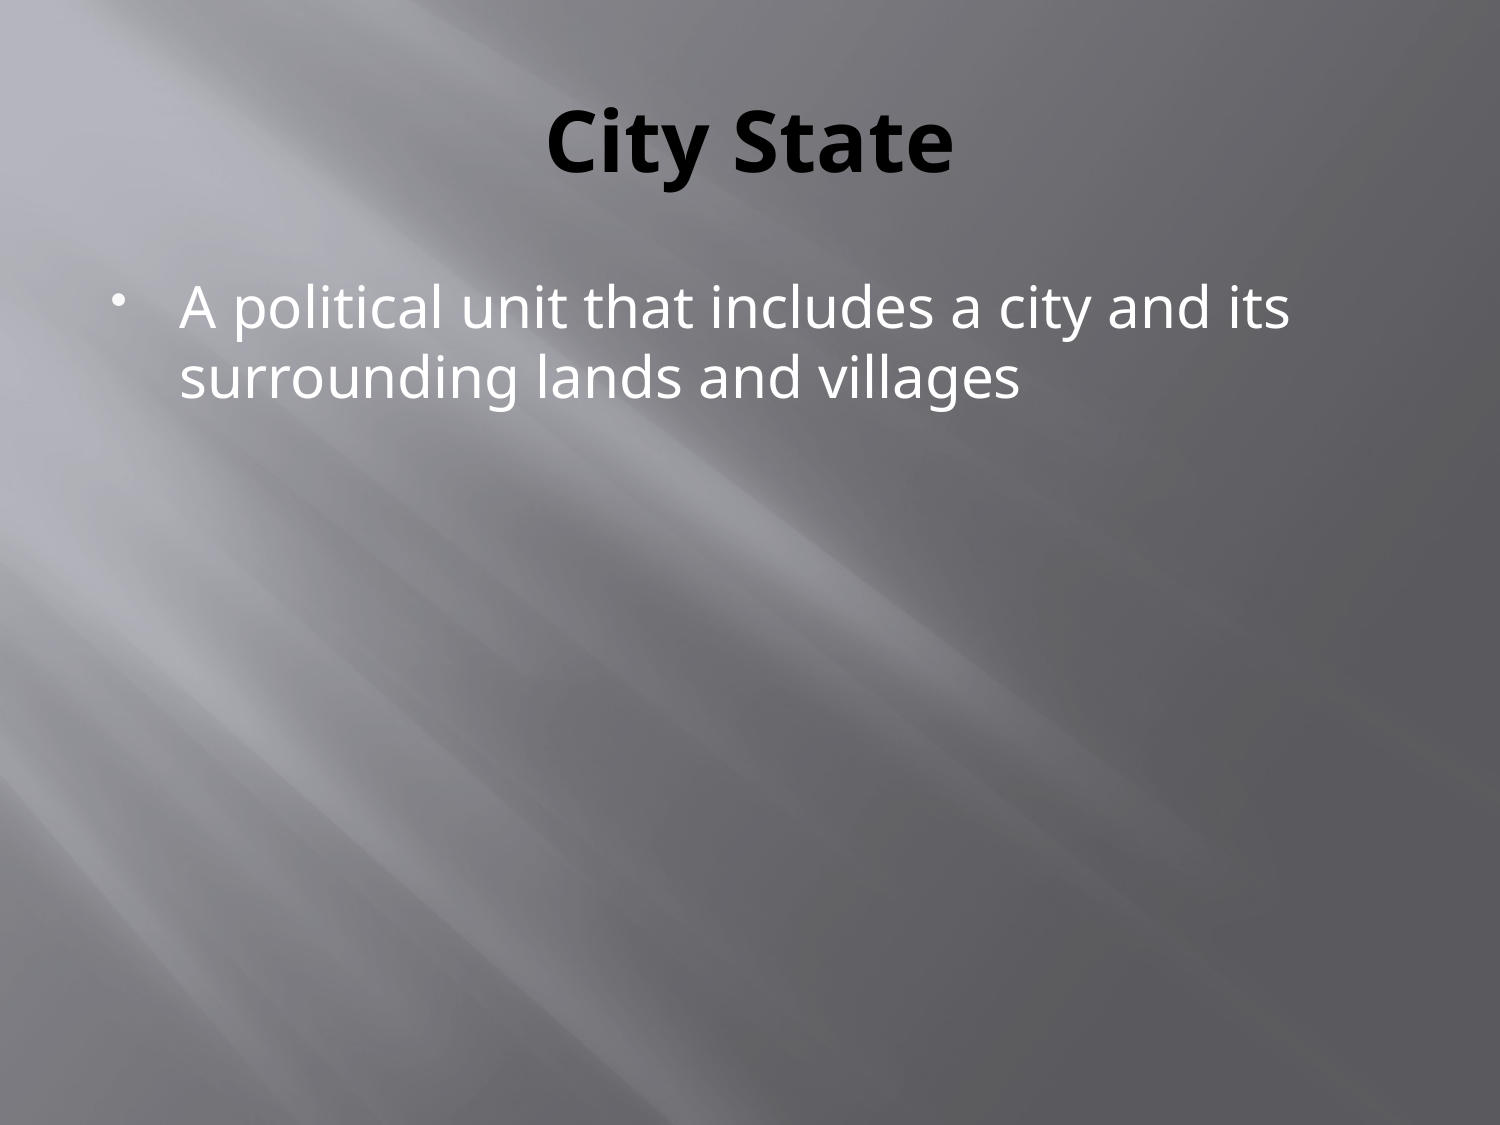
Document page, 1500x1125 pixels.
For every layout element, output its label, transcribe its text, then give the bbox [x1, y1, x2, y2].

title City State [75, 45, 1425, 233]
list A political unit that includes a city and its surrounding lands and villages [75, 262, 1425, 1035]
